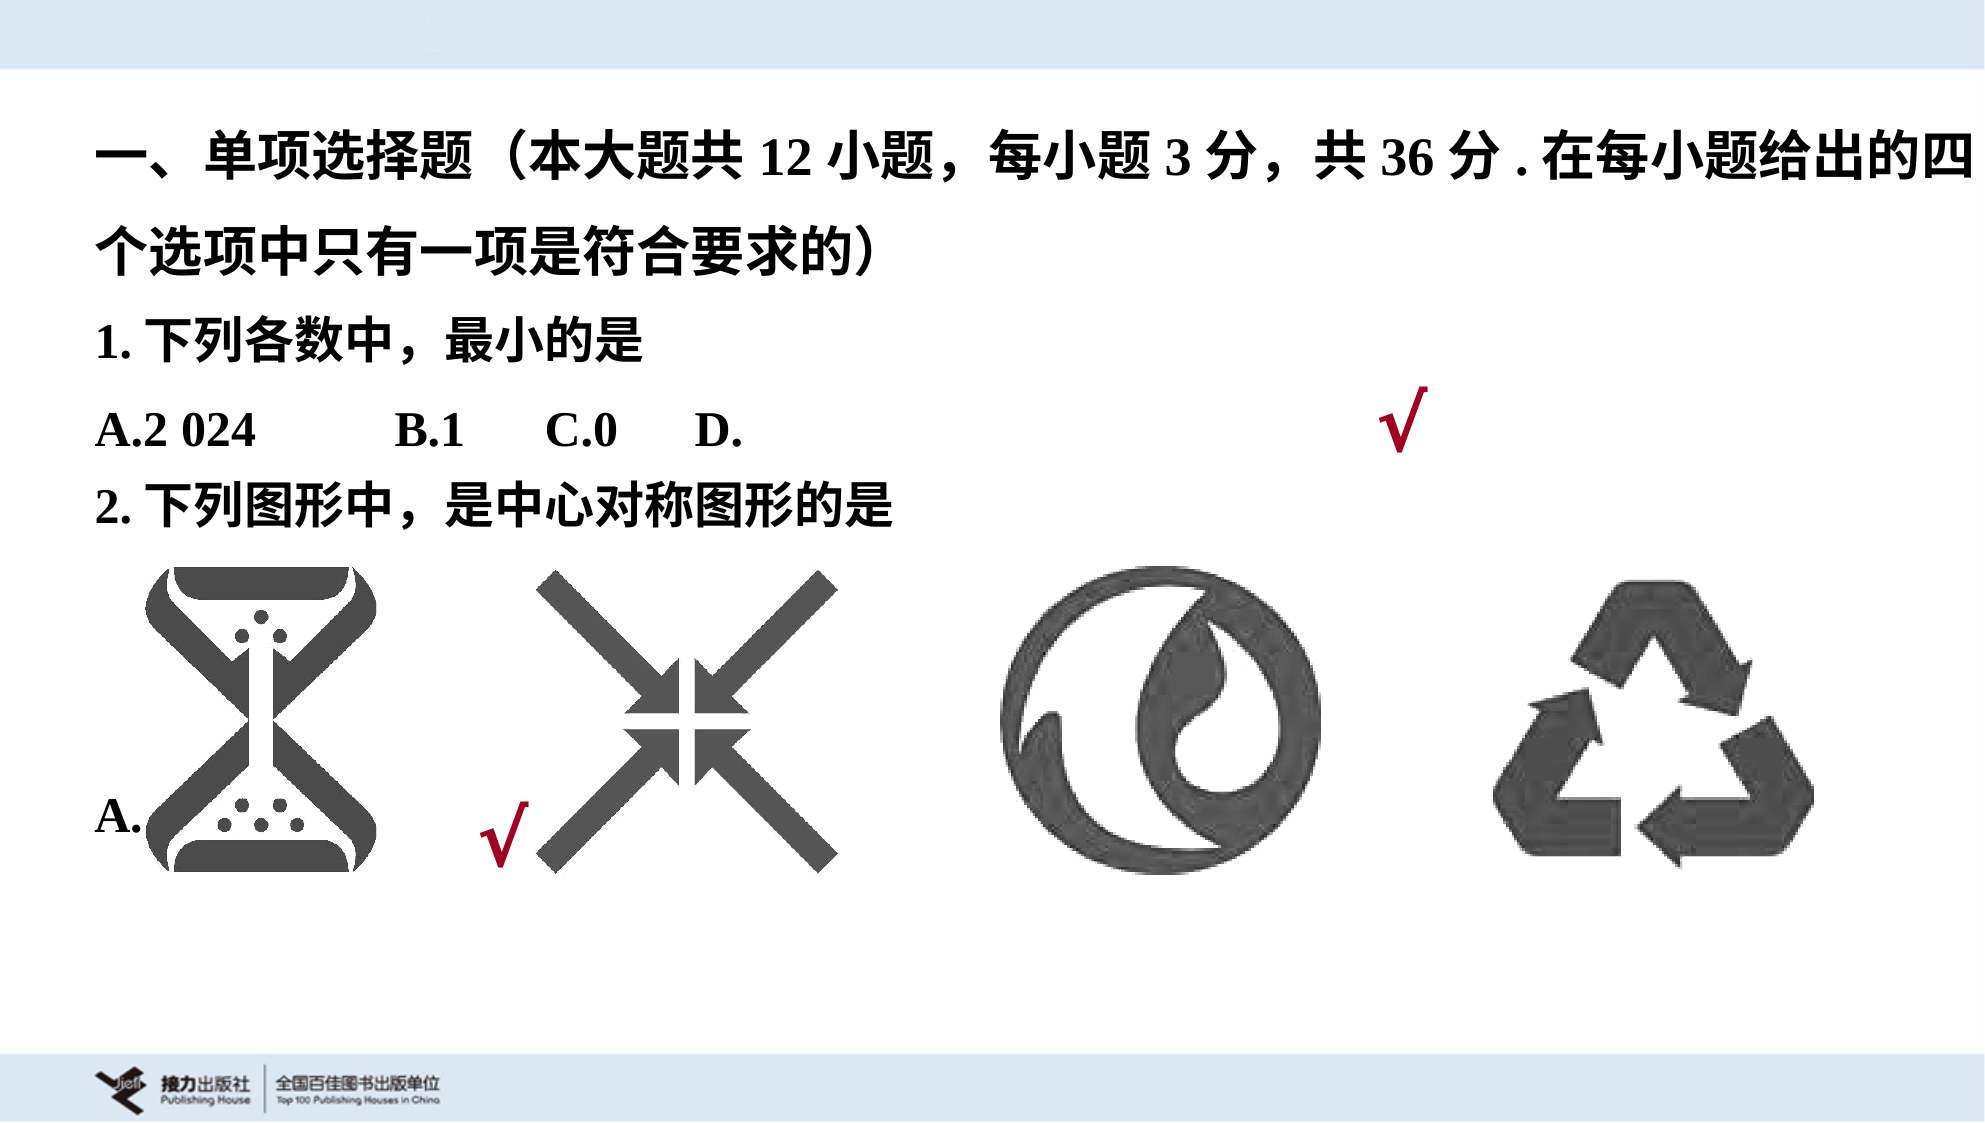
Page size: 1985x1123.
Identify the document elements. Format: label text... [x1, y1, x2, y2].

text_box A. B. C. D. [94, 525, 1891, 872]
text_box √ [477, 789, 530, 882]
text_box √ [1376, 374, 1428, 467]
text_box 2.下列图形中，是中心对称图形的是 [94, 445, 1892, 534]
text_box 一、单项选择题（本大题共12小题，每小题3分，共36分.在每小题给出的四 个选项中只有一项是符合要求的） [94, 88, 1892, 281]
text_box 1.下列各数中，最小的是 [94, 281, 1892, 369]
picture [0, 0, 1985, 1122]
